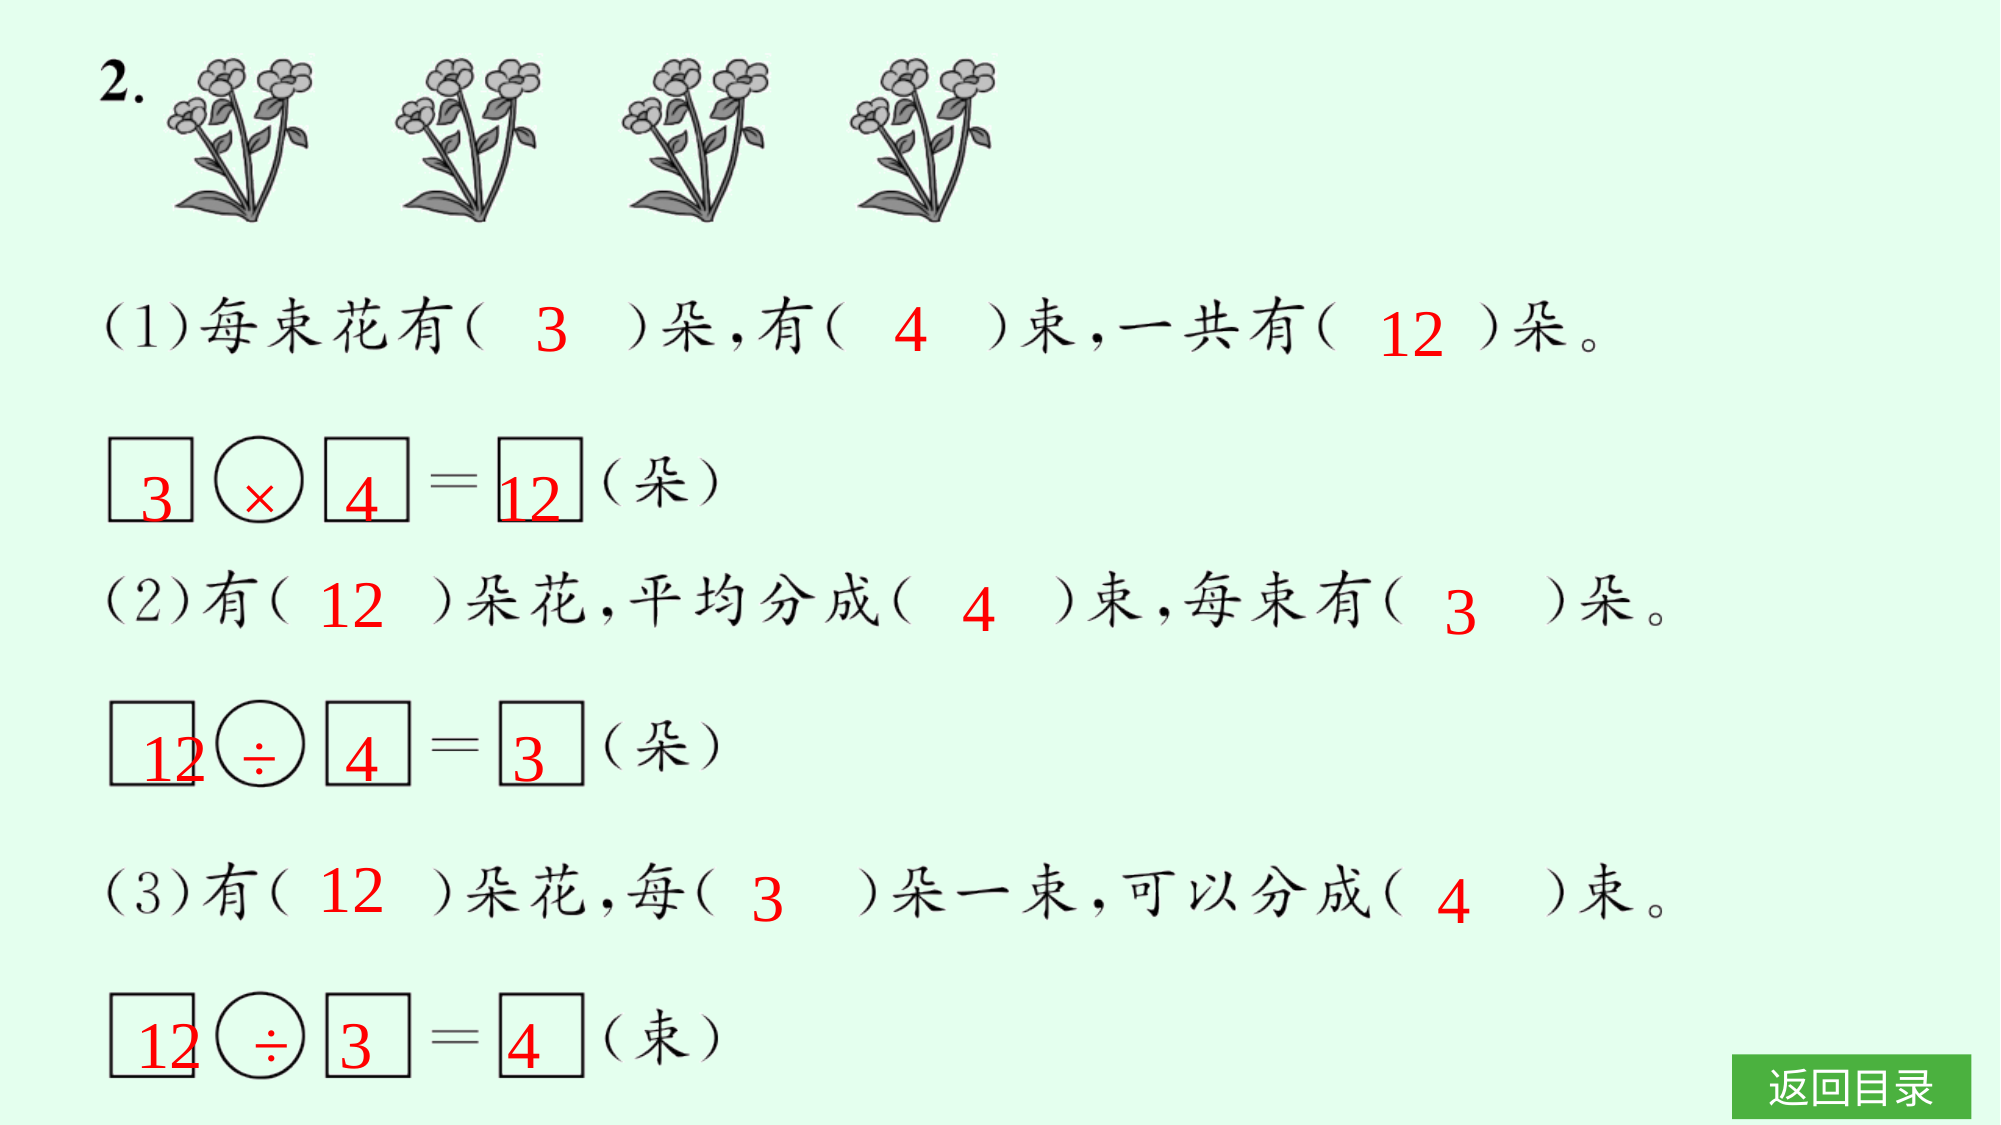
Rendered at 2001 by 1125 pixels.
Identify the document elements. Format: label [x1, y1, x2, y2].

picture [73, 29, 1778, 1091]
